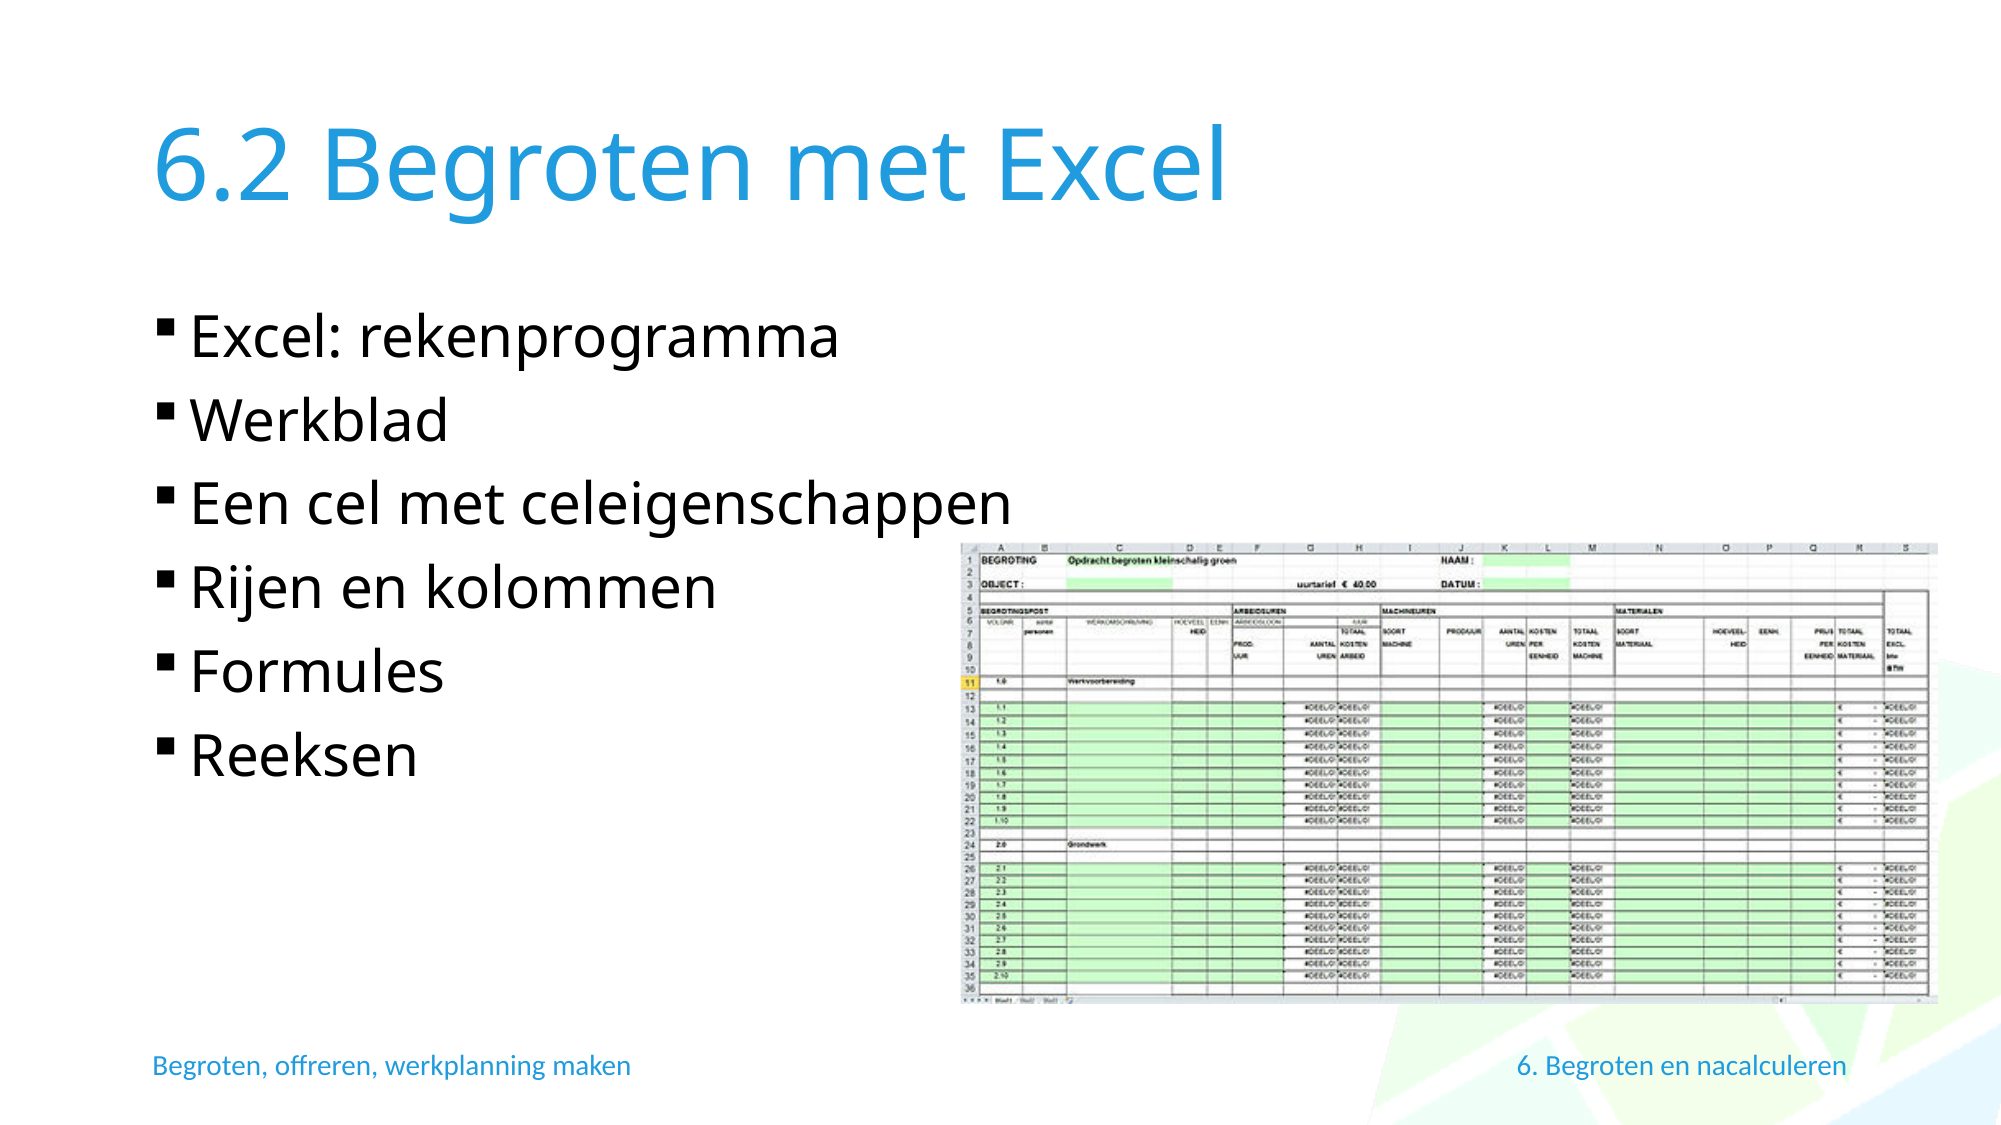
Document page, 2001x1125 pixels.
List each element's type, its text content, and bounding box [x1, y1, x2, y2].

list Excel: rekenprogramma Werkblad Een cel met celeigenschappen Rijen en kolommen Formules Reeksen [137, 299, 1863, 1014]
picture [952, 540, 1938, 1004]
list 6. Begroten en nacalculeren [1412, 1042, 1863, 1103]
title 6.2 Begroten met Excel [137, 59, 1863, 278]
list Begroten, offreren, werkplanning maken [137, 1042, 658, 1087]
